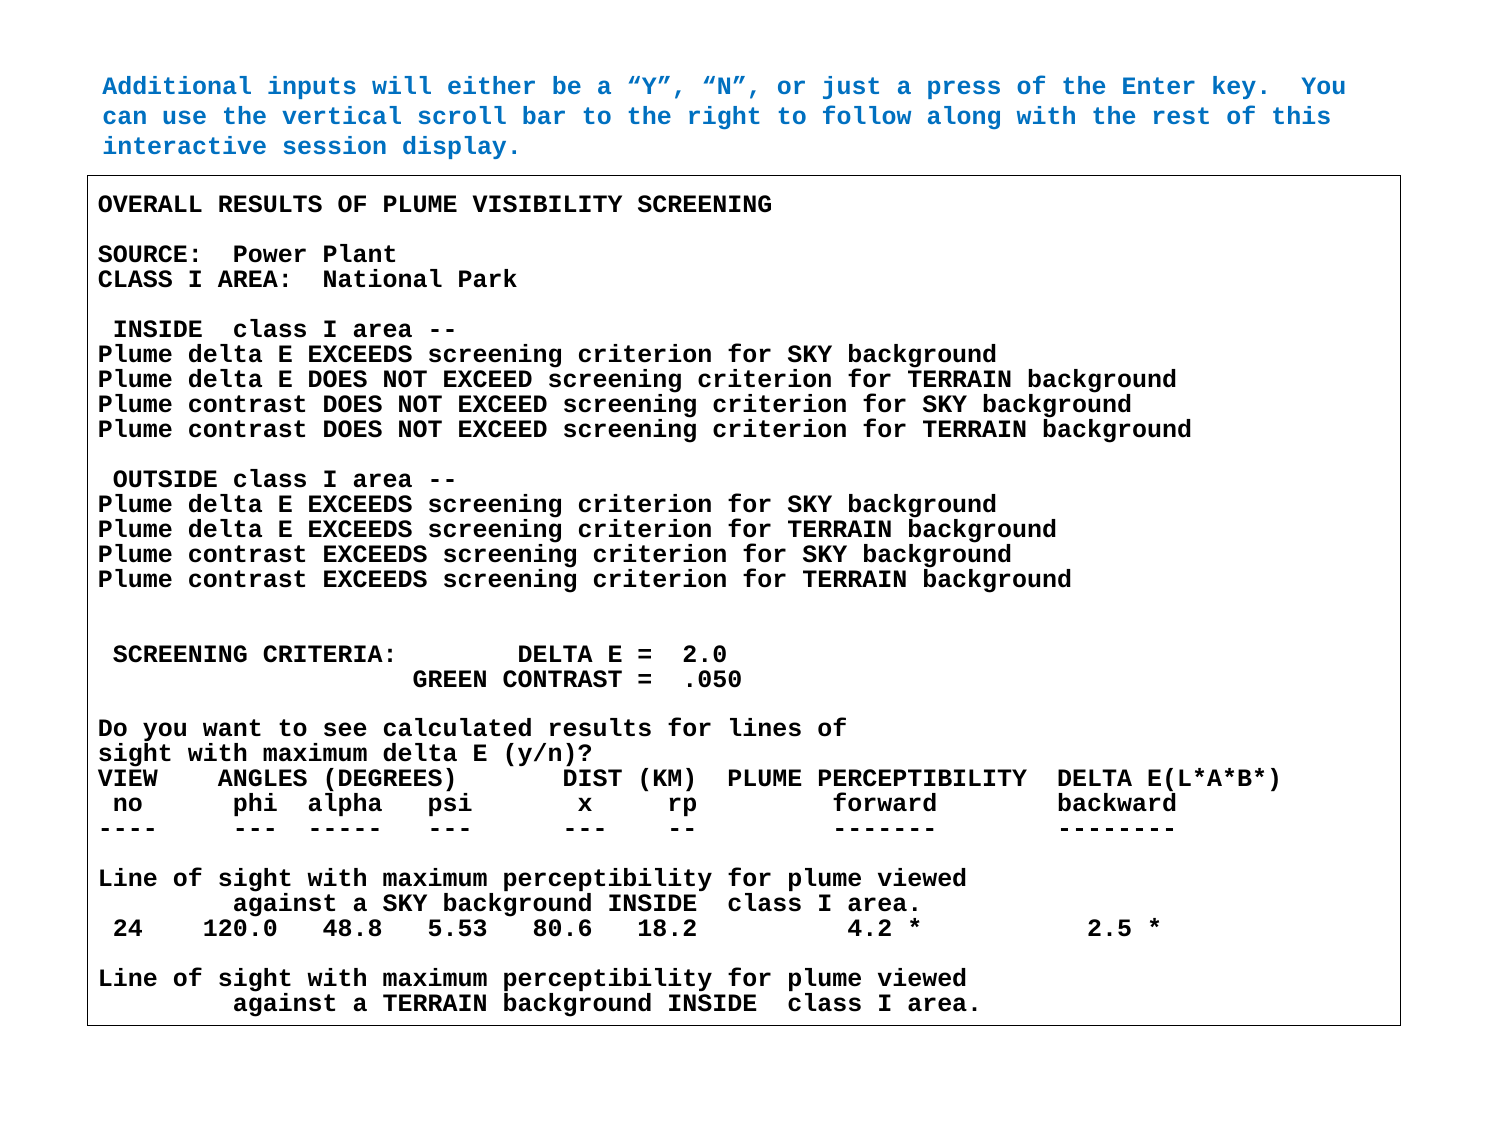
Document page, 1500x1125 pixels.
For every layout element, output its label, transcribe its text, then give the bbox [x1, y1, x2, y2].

text_box Additional inputs will either be a “Y”, “N”, or just a press of the Enter key. You can use the vertical scroll bar to the right to follow along with the rest of this interactive session display. [87, 62, 1400, 168]
